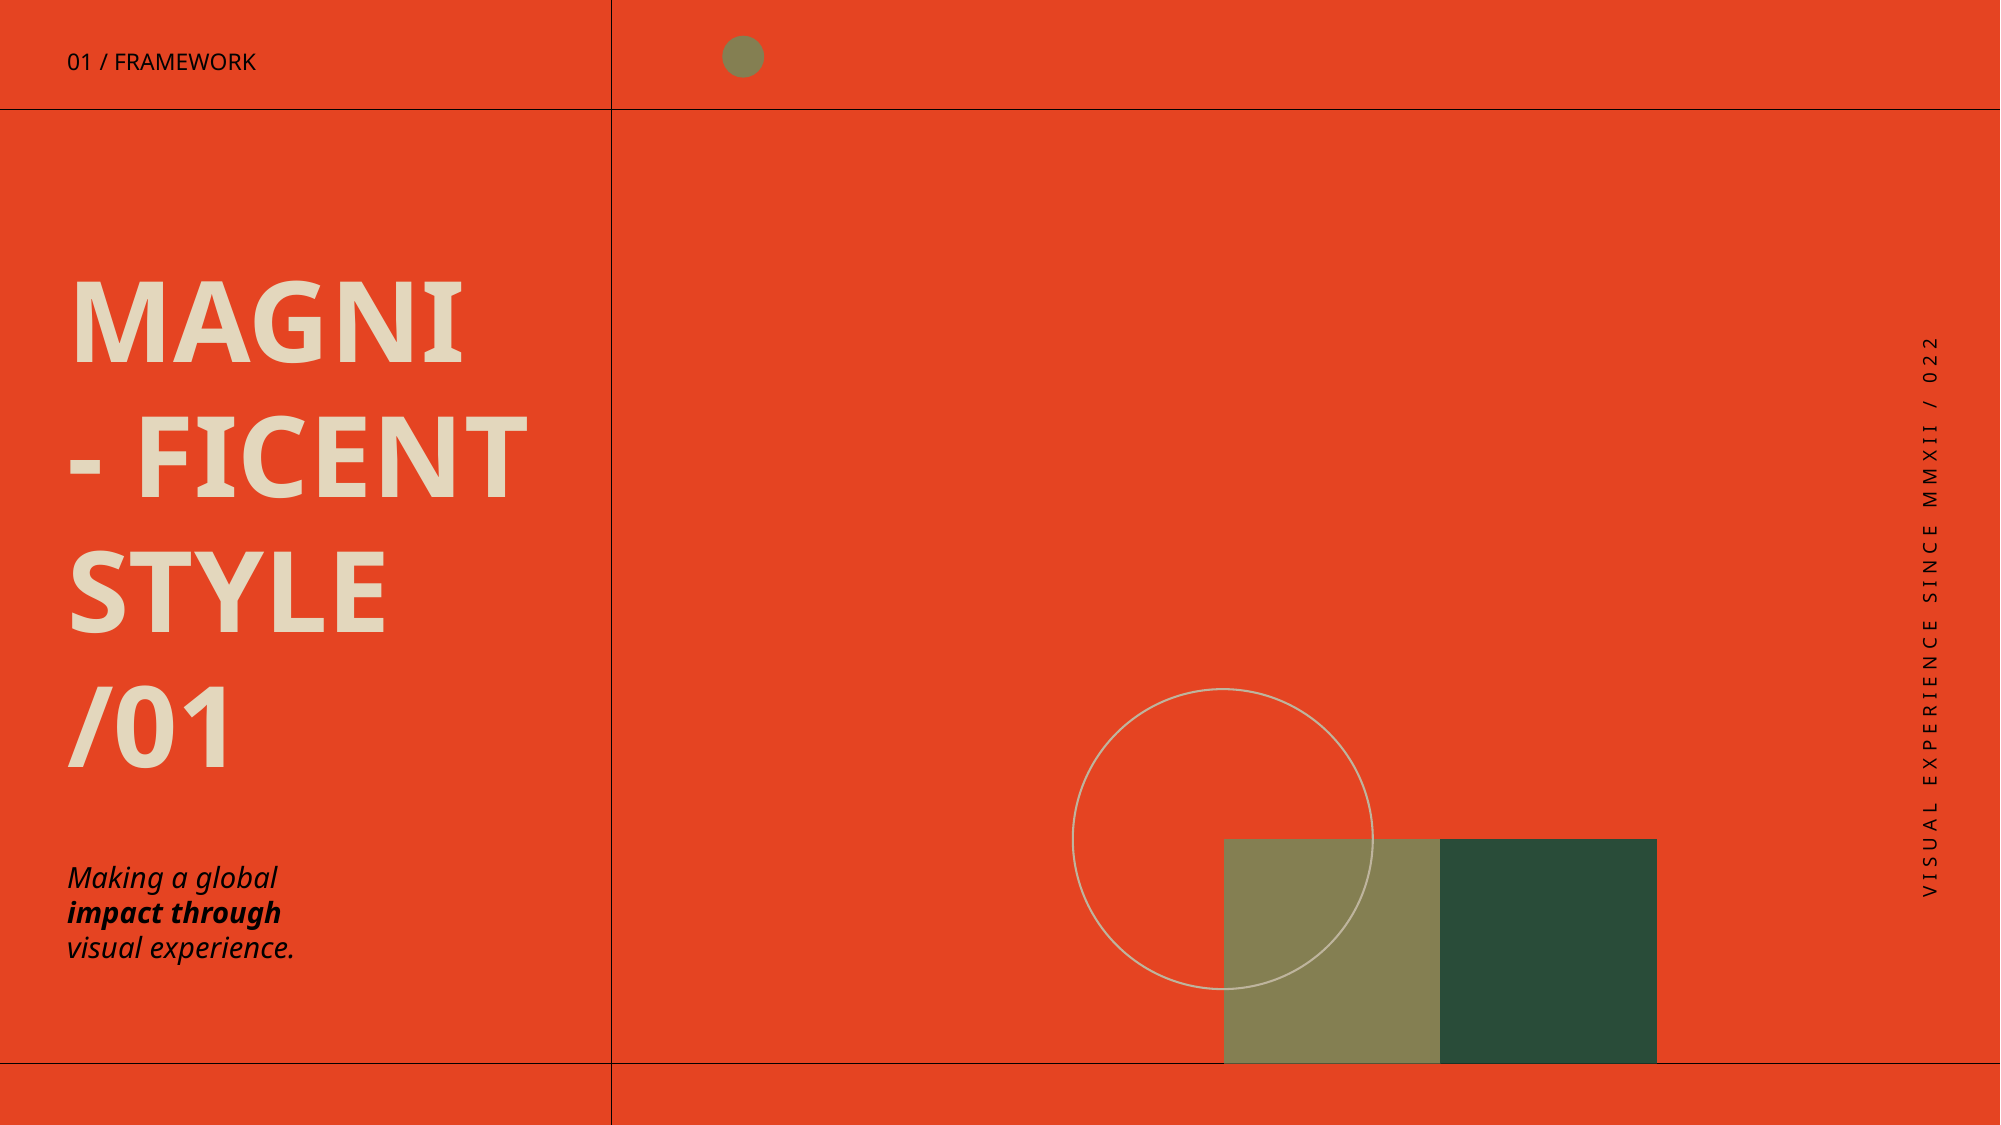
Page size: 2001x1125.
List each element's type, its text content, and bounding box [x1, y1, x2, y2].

text_box 01 / FRAMEWORK [52, 40, 552, 83]
text_box Making a global impact through visual experience. [52, 851, 341, 972]
picture [611, 0, 2000, 1125]
text_box MAGNI - FICENT STYLE /01 [52, 242, 562, 798]
